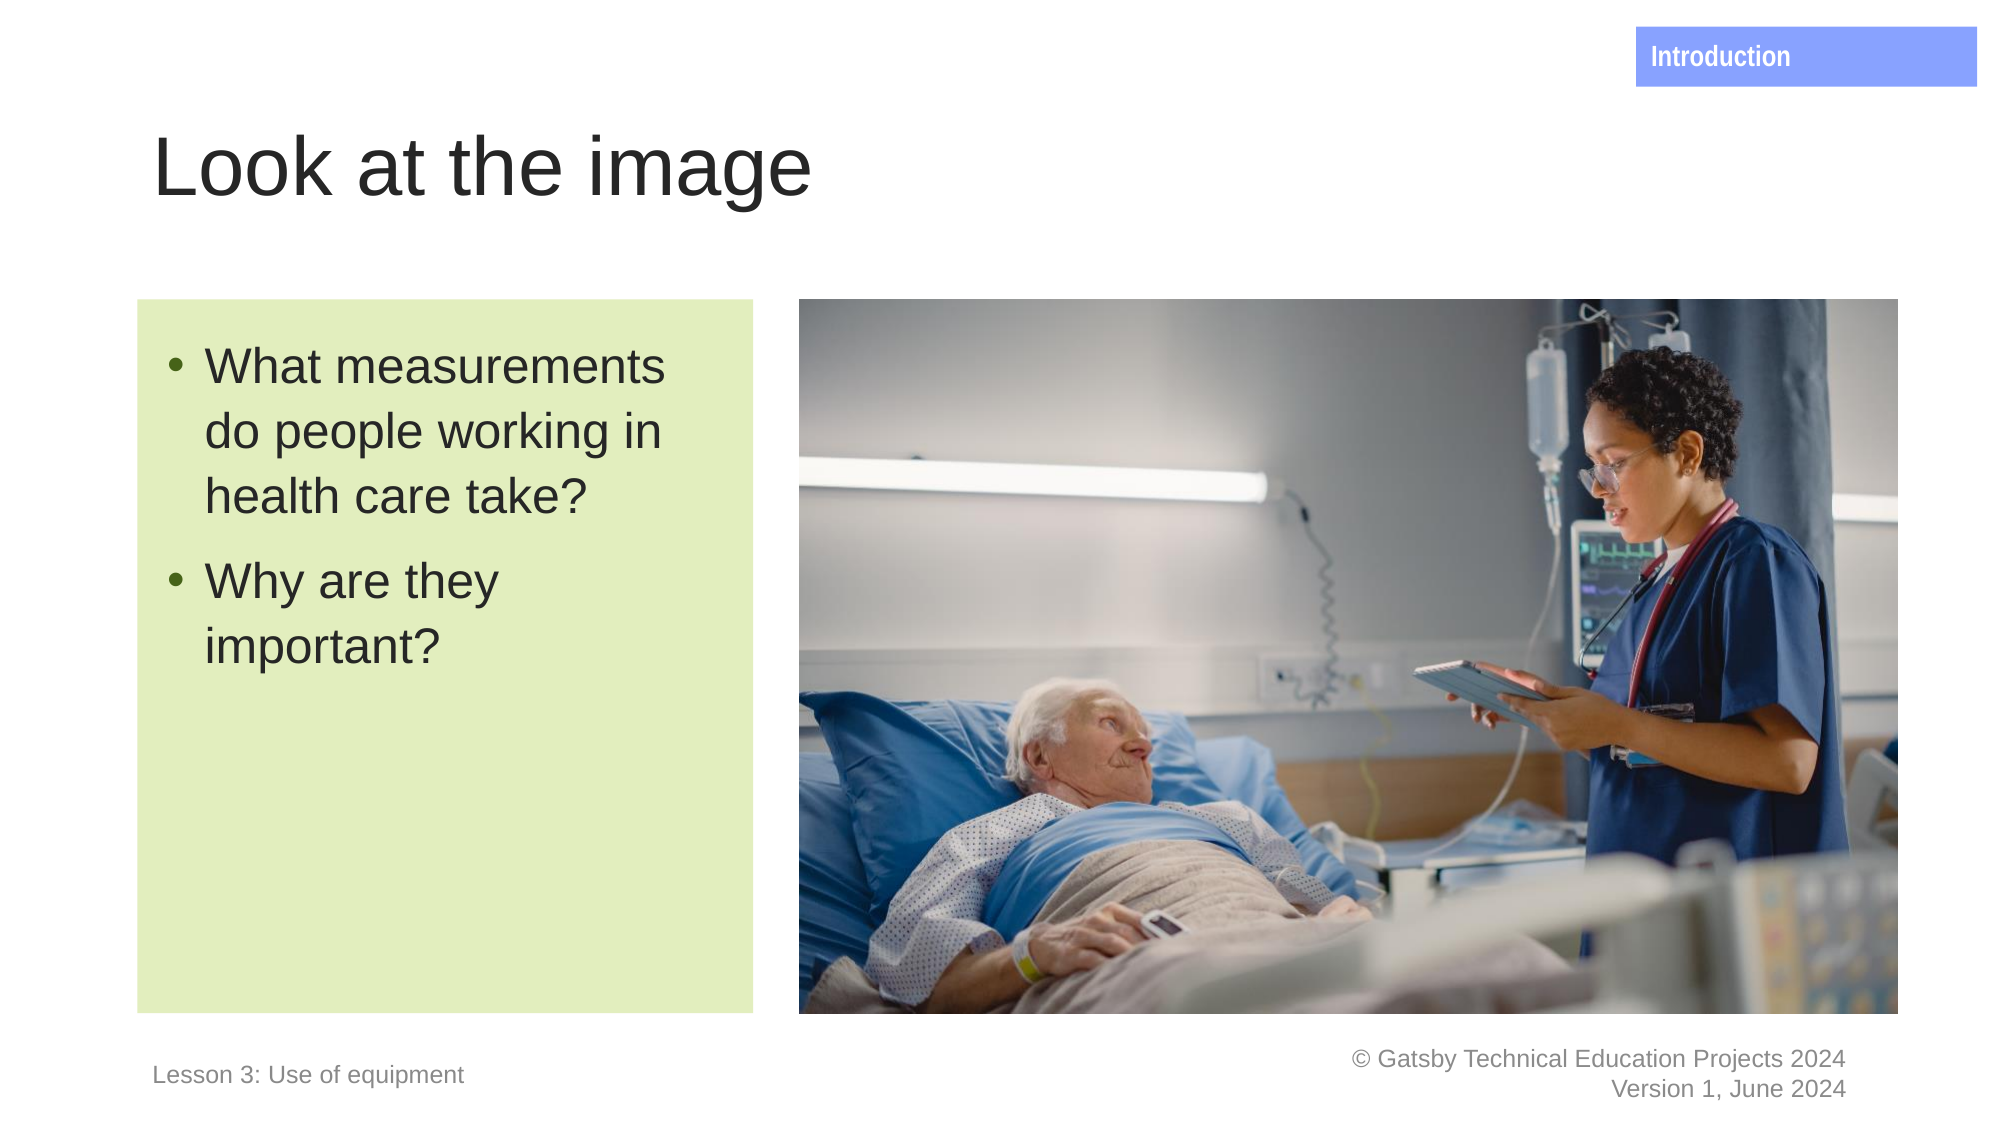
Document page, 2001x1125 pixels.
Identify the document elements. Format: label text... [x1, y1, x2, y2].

list Introduction [1636, 26, 1978, 87]
picture [799, 299, 1898, 1014]
list What measurements do people working in health care take? Why are they important? [137, 299, 754, 1014]
title Look at the image [137, 59, 1863, 278]
list Lesson 3: Use of equipment [137, 1042, 829, 1103]
